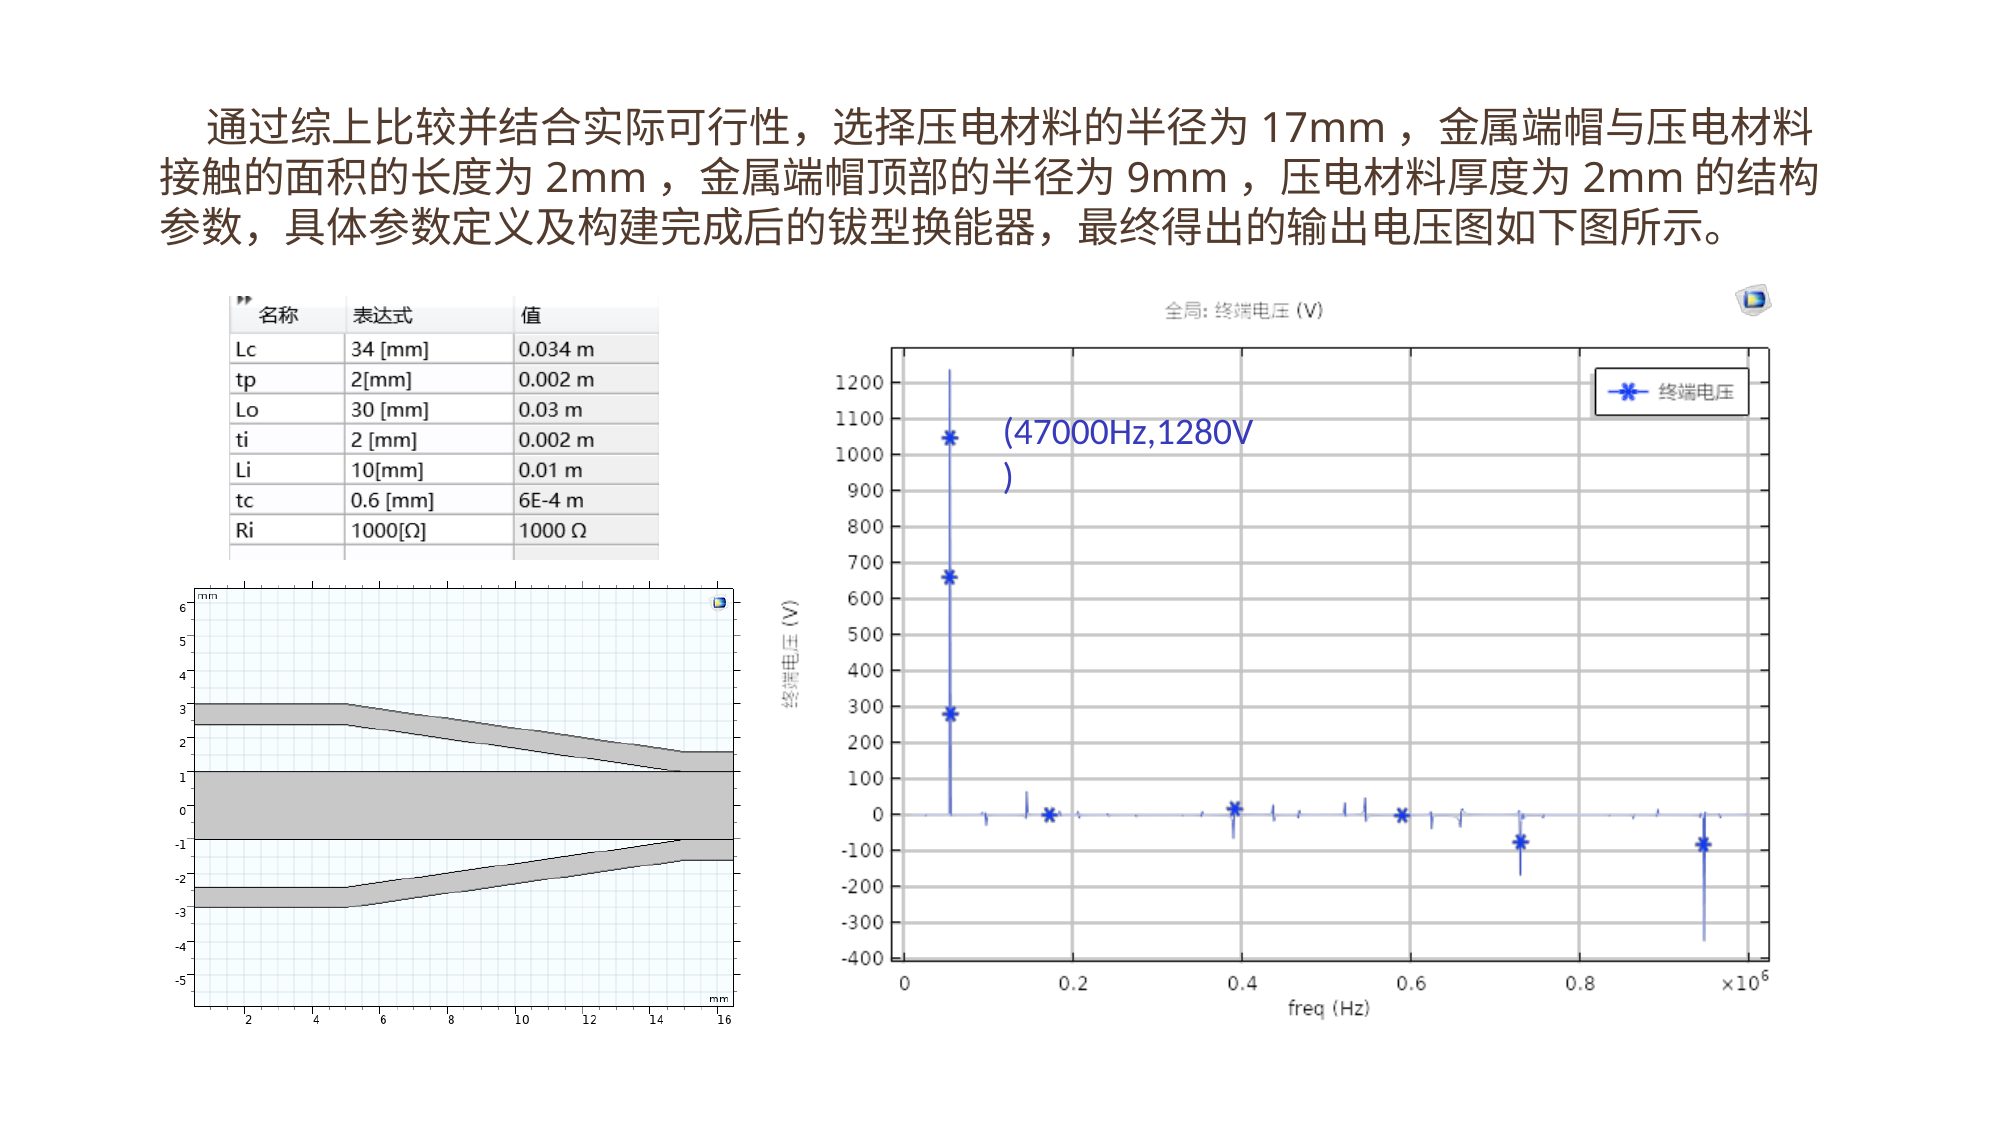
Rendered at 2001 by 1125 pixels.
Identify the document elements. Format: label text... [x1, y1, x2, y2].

picture [146, 581, 741, 1028]
text_box 通过综上比较并结合实际可行性，选择压电材料的半径为17mm，金属端帽与压电材料接触的面积的长度为2mm，金属端帽顶部的半径为9mm，压电材料厚度为2mm的结构参数，具体参数定义及构建完成后的钹型换能器，最终得出的输出电压图如下图所示。 [144, 93, 1855, 259]
picture [229, 296, 659, 560]
picture [777, 277, 1778, 1028]
